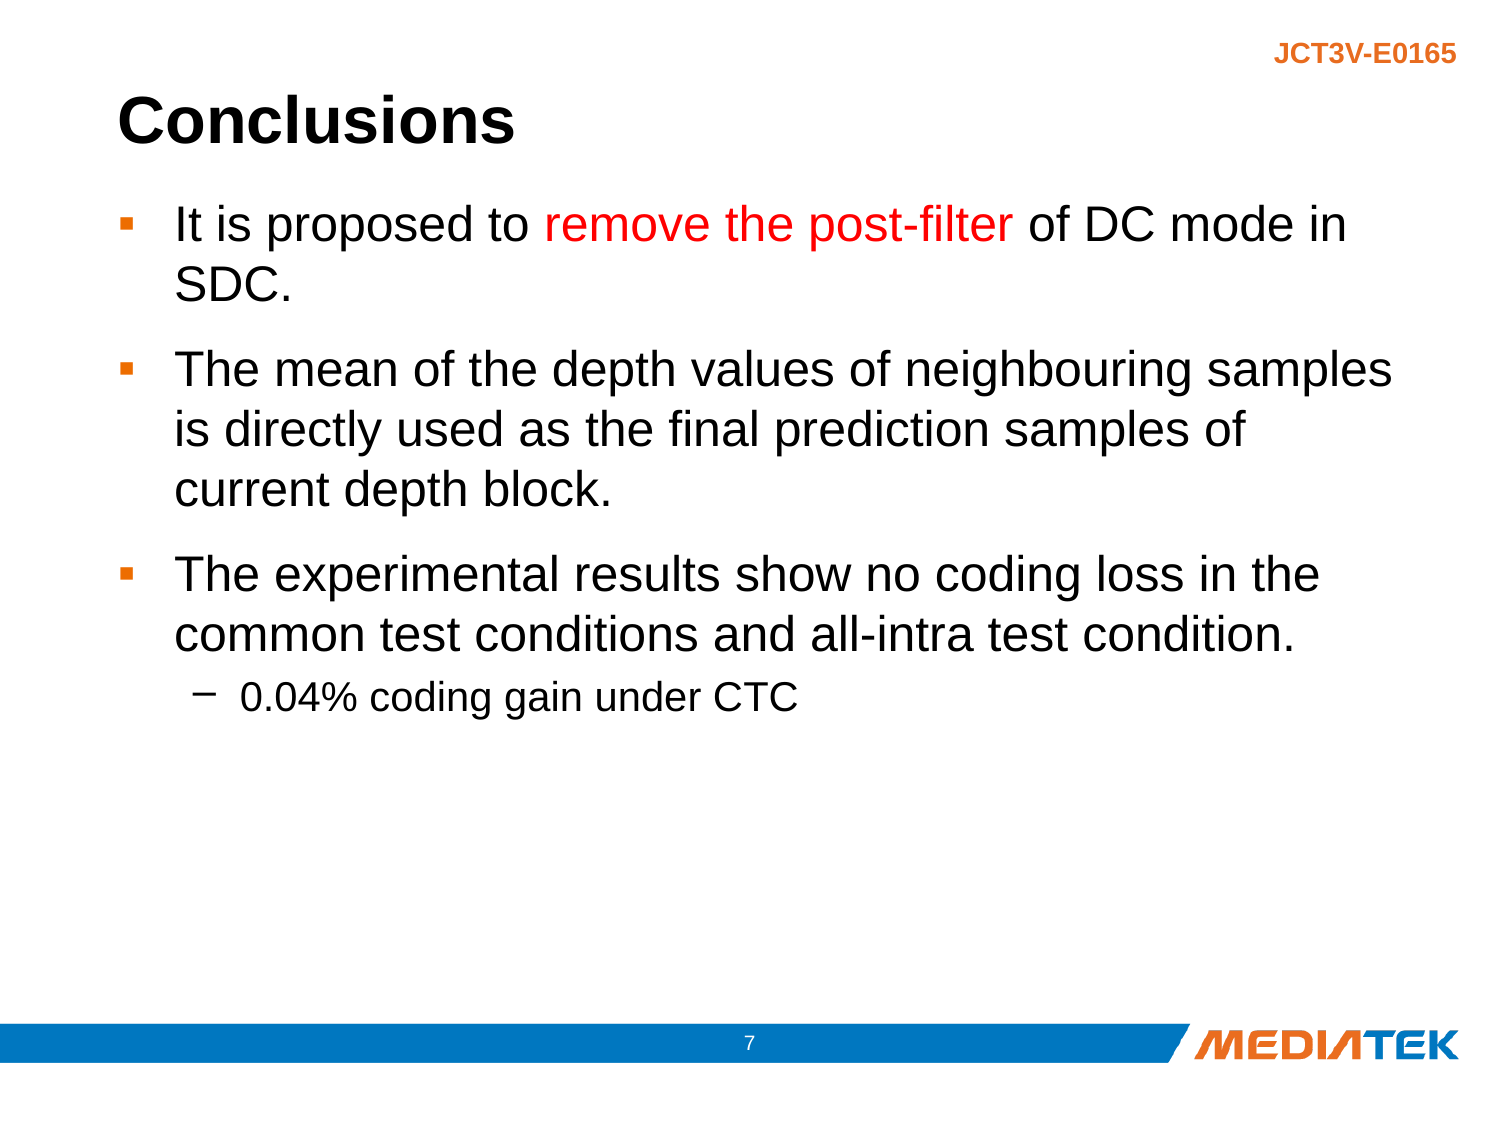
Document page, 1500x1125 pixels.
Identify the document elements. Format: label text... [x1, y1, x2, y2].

slide_number 6 [711, 1022, 789, 1090]
list It is proposed to remove the post-filter of DC mode in SDC. The mean of the depth values of neighbouring samples is directly used as the final prediction samples of current depth block. The experimental results show no coding loss in the common test conditions and all-intra test condition. 0.04% coding gain under CTC [102, 184, 1425, 998]
picture [0, 1023, 711, 1063]
title Conclusions [101, 62, 1425, 172]
picture [789, 1023, 1459, 1063]
